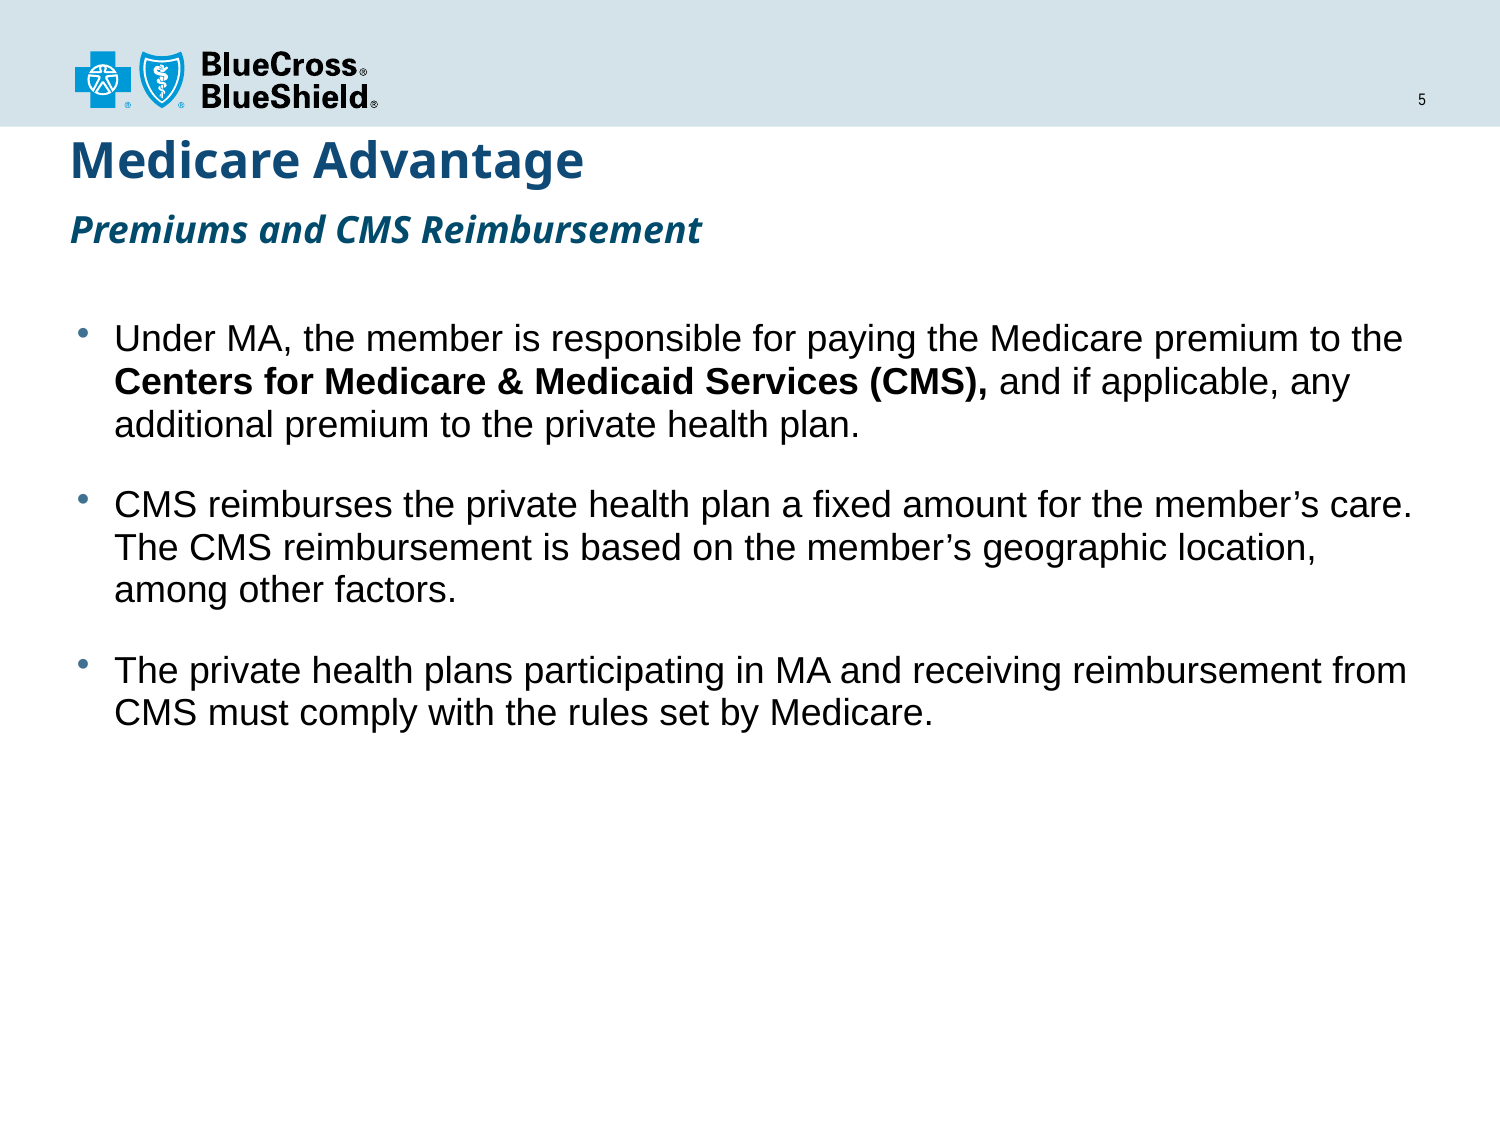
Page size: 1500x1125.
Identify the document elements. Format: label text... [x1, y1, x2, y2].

picture [178, 101, 185, 109]
text_box Under MA, the member is responsible for paying the Medicare premium to the Centers for Medicare & Medicaid Services (CMS), and if applicable, any additional premium to the private health plan. CMS reimburses the private health plan a fixed amount for the member’s care. The CMS reimbursement is based on the member’s geographic location, among other factors. The private health plans participating in MA and receiving reimbursement from CMS must comply with the rules set by Medicare. [76, 310, 1437, 1006]
picture [124, 101, 131, 109]
title Medicare Advantage Premiums and CMS Reimbursement [70, 126, 1420, 239]
